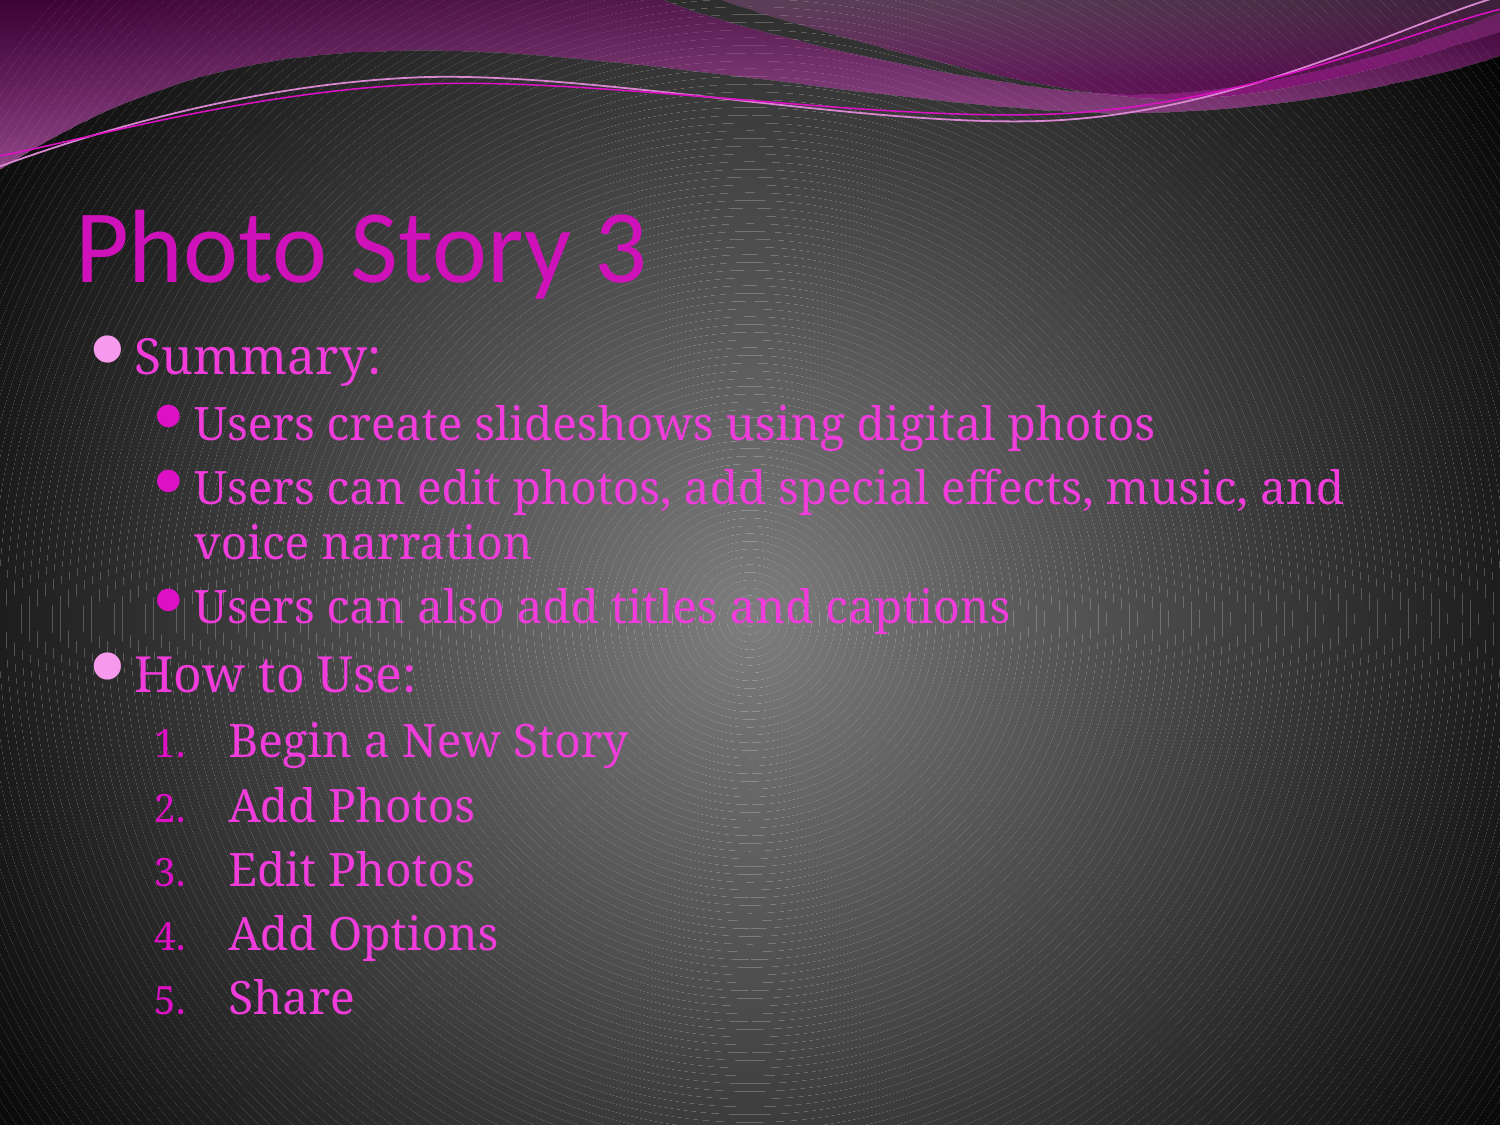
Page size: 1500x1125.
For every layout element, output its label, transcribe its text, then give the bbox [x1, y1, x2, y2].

title Photo Story 3 [75, 115, 1425, 303]
list Summary: Users create slideshows using digital photos Users can edit photos, add special effects, music, and voice narration Users can also add titles and captions How to Use: Begin a New Story Add Photos Edit Photos Add Options Share [75, 317, 1425, 1038]
